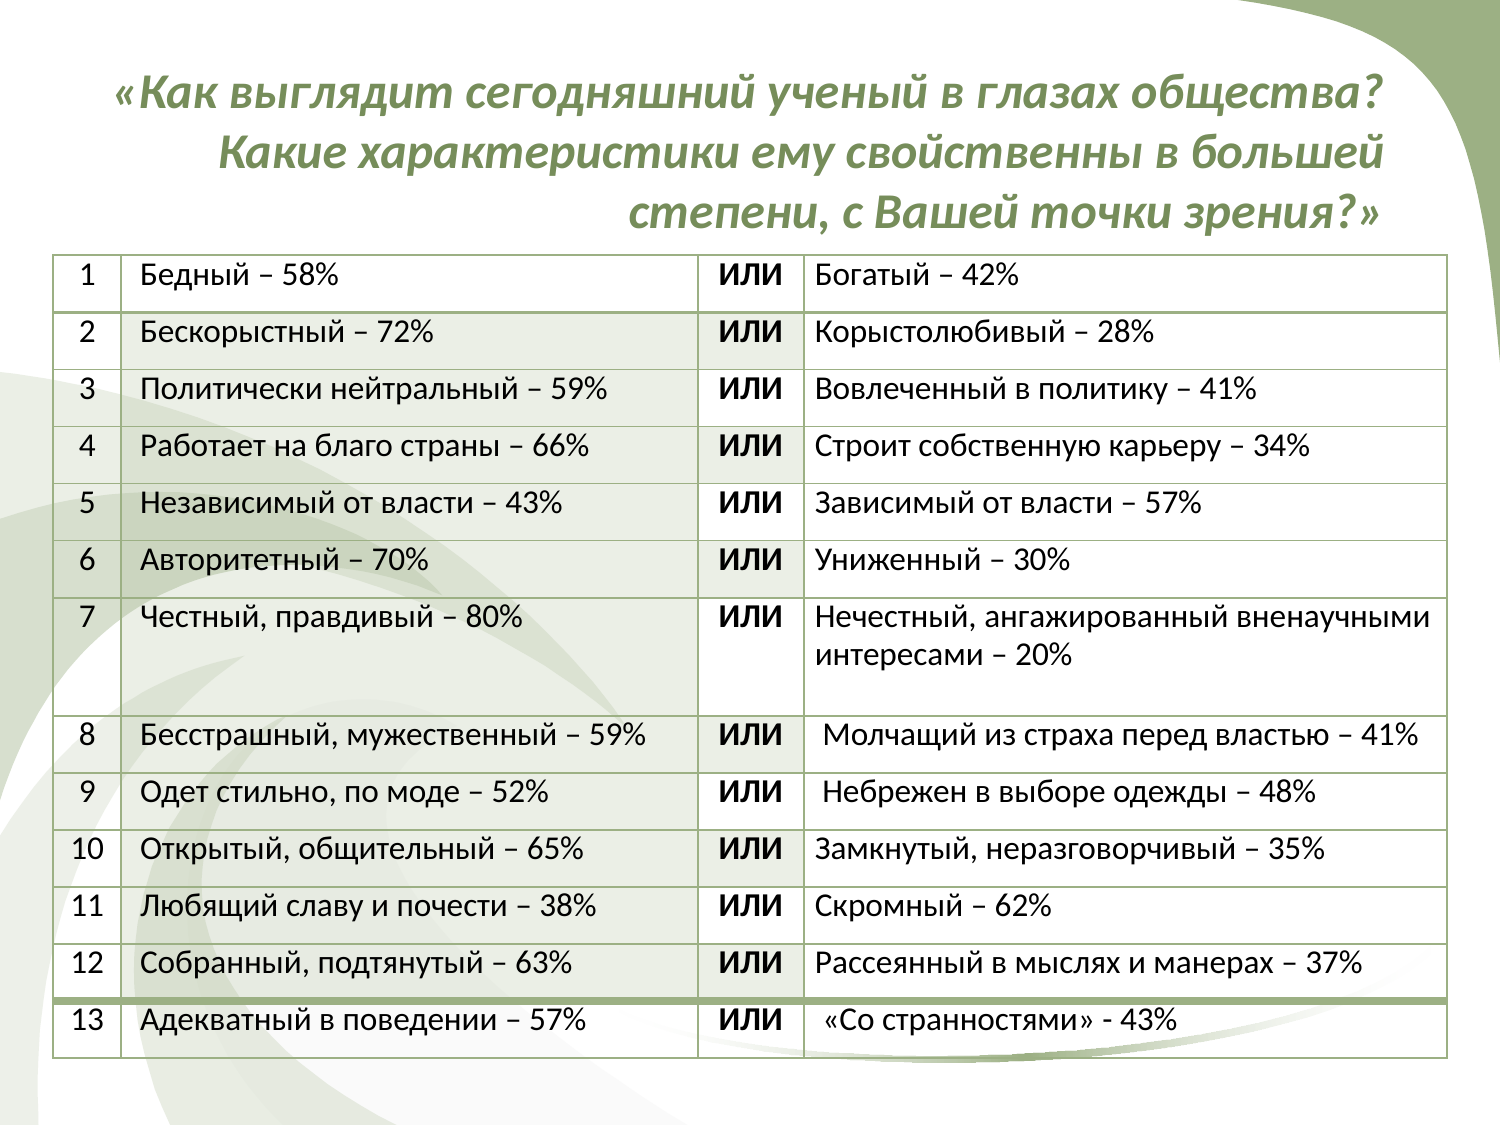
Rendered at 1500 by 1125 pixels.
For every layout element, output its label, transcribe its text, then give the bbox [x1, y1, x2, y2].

table_cell ИЛИ [699, 427, 803, 483]
table_cell 2 [54, 314, 120, 369]
table_cell 7 [54, 599, 120, 715]
table_cell Молчащий из страха перед властью – 41% [805, 717, 1446, 772]
table_cell Вовлеченный в политику – 41% [805, 370, 1446, 426]
table_cell 6 [54, 541, 120, 597]
table_cell Честный, правдивый – 80% [122, 599, 697, 715]
table_cell Авторитетный – 70% [122, 541, 697, 597]
table_cell 3 [54, 370, 120, 426]
title «Как выглядит сегодняшний ученый в глазах общества? Какие характеристики ему свойственны в большей степени, с Вашей точки зрения?» [88, 50, 1400, 248]
table_header 1 [54, 256, 120, 311]
table_cell Небрежен в выборе одежды – 48% [805, 774, 1446, 829]
table_cell ИЛИ [699, 717, 803, 772]
table_cell 9 [54, 774, 120, 829]
table_cell Нечестный, ангажированный вненаучными интересами – 20% [805, 599, 1446, 715]
table_cell 5 [54, 484, 120, 540]
table_cell Одет стильно, по моде – 52% [122, 774, 697, 829]
table_cell ИЛИ [699, 945, 803, 997]
table_cell ИЛИ [699, 888, 803, 943]
table_cell ИЛИ [699, 484, 803, 540]
table_cell Адекватный в поведении – 57% [122, 1005, 697, 1057]
table_cell ИЛИ [699, 1005, 803, 1057]
table_cell Работает на благо страны – 66% [122, 427, 697, 483]
table_cell 4 [54, 427, 120, 483]
table_cell Униженный – 30% [805, 541, 1446, 597]
table_cell Корыстолюбивый – 28% [805, 314, 1446, 369]
table_cell ИЛИ [699, 314, 803, 369]
table_cell ИЛИ [699, 541, 803, 597]
table_cell Строит собственную карьеру – 34% [805, 427, 1446, 483]
table_cell Бескорыстный – 72% [122, 314, 697, 369]
table_cell «Со странностями» - 43% [805, 1005, 1446, 1057]
table_cell Политически нейтральный – 59% [122, 370, 697, 426]
table_cell 10 [54, 831, 120, 886]
table_cell 8 [54, 717, 120, 772]
table_cell ИЛИ [699, 599, 803, 715]
table_header ИЛИ [699, 256, 803, 311]
table_cell 11 [54, 888, 120, 943]
table_cell Бесстрашный, мужественный – 59% [122, 717, 697, 772]
table_cell 12 [54, 945, 120, 997]
table_cell Независимый от власти – 43% [122, 484, 697, 540]
table_cell Замкнутый, неразговорчивый – 35% [805, 831, 1446, 886]
table_header Бедный – 58% [122, 256, 697, 311]
table_cell Открытый, общительный – 65% [122, 831, 697, 886]
table_cell ИЛИ [699, 831, 803, 886]
table_cell Любящий славу и почести – 38% [122, 888, 697, 943]
table_cell Зависимый от власти – 57% [805, 484, 1446, 540]
table_cell Рассеянный в мыслях и манерах – 37% [805, 945, 1446, 997]
table_cell 13 [54, 1005, 120, 1057]
table_cell ИЛИ [699, 774, 803, 829]
table_cell Собранный, подтянутый – 63% [122, 945, 697, 997]
table_cell Скромный – 62% [805, 888, 1446, 943]
table_cell ИЛИ [699, 370, 803, 426]
table_header Богатый – 42% [805, 256, 1446, 311]
